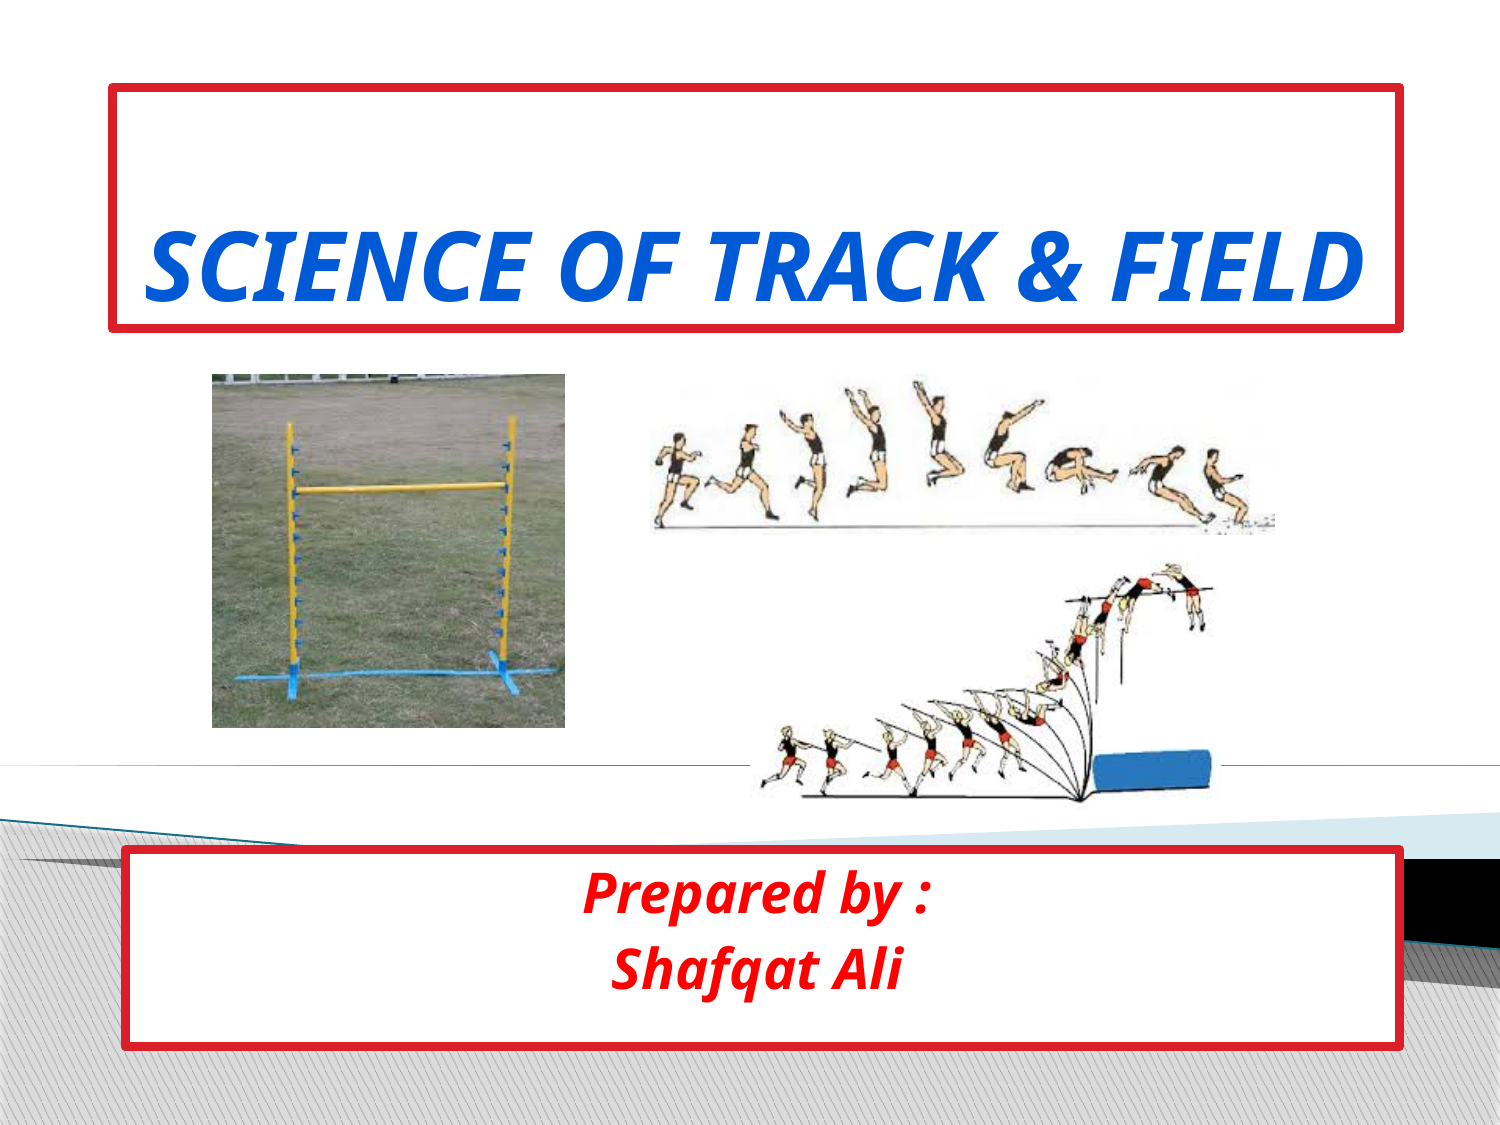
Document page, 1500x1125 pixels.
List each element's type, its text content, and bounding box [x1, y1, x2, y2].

picture [1404, 943, 1500, 989]
subtitle Prepared by : Shafqat Ali [121, 845, 1404, 1051]
title Science of Track & Field [108, 83, 1404, 333]
picture [649, 374, 1275, 535]
picture [5, 859, 121, 869]
picture [212, 374, 565, 728]
picture [749, 549, 1222, 812]
